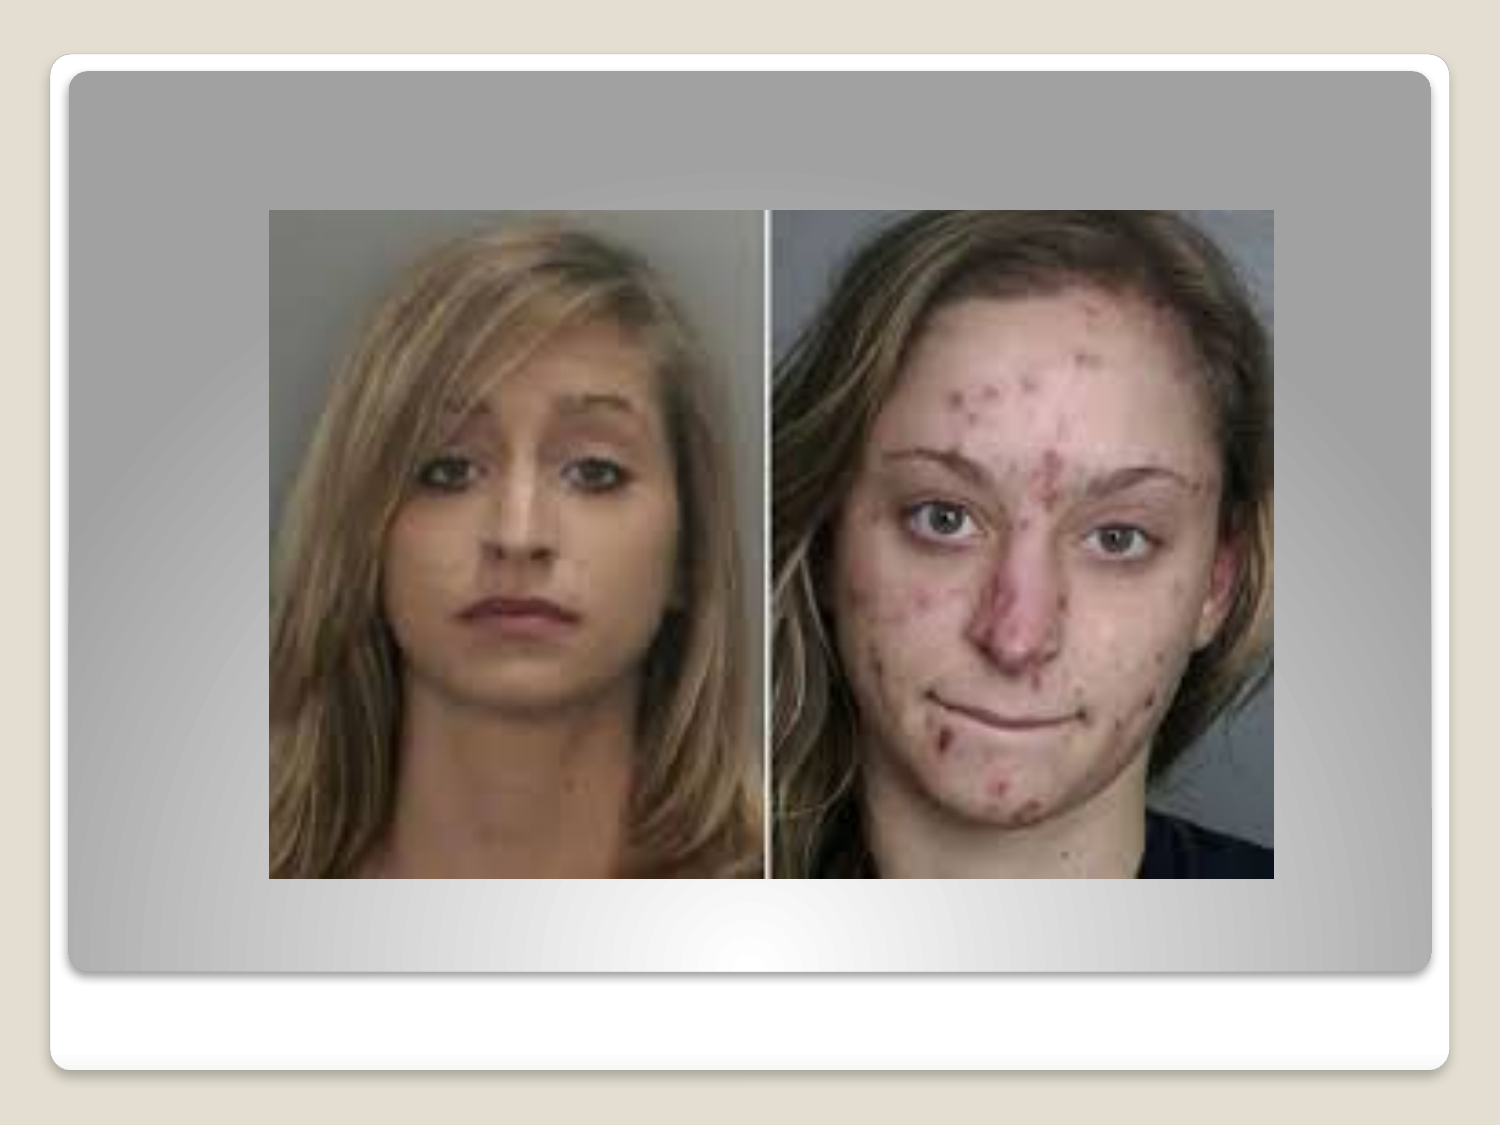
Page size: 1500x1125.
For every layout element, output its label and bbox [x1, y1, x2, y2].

list [269, 210, 1274, 880]
